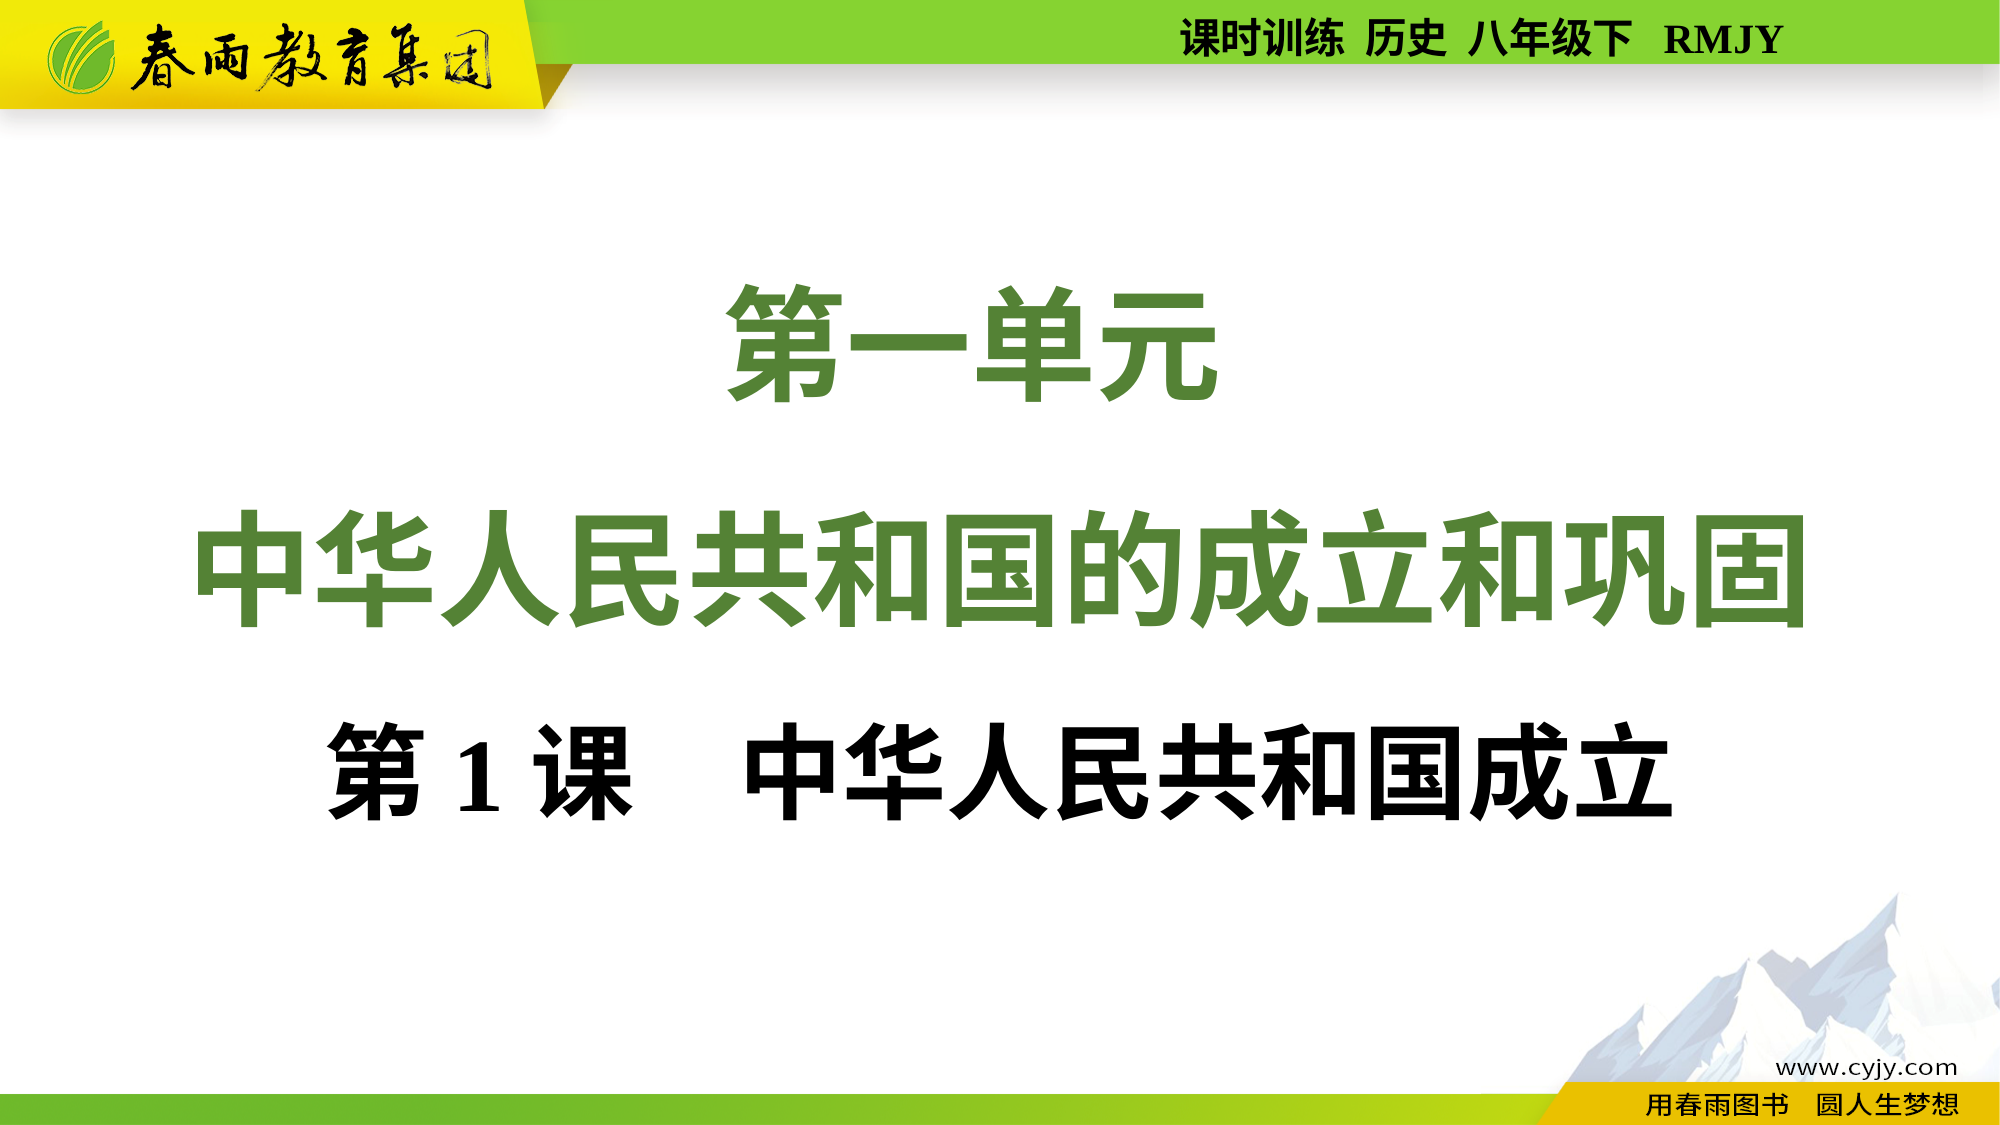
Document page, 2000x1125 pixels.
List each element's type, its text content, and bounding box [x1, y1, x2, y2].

text_box 第1课 中华人民共和国成立 [0, 637, 2000, 840]
text_box 第一单元 中华人民共和国的成立和巩固 [0, 184, 2000, 637]
picture [0, 0, 2000, 184]
picture [0, 840, 2000, 1125]
